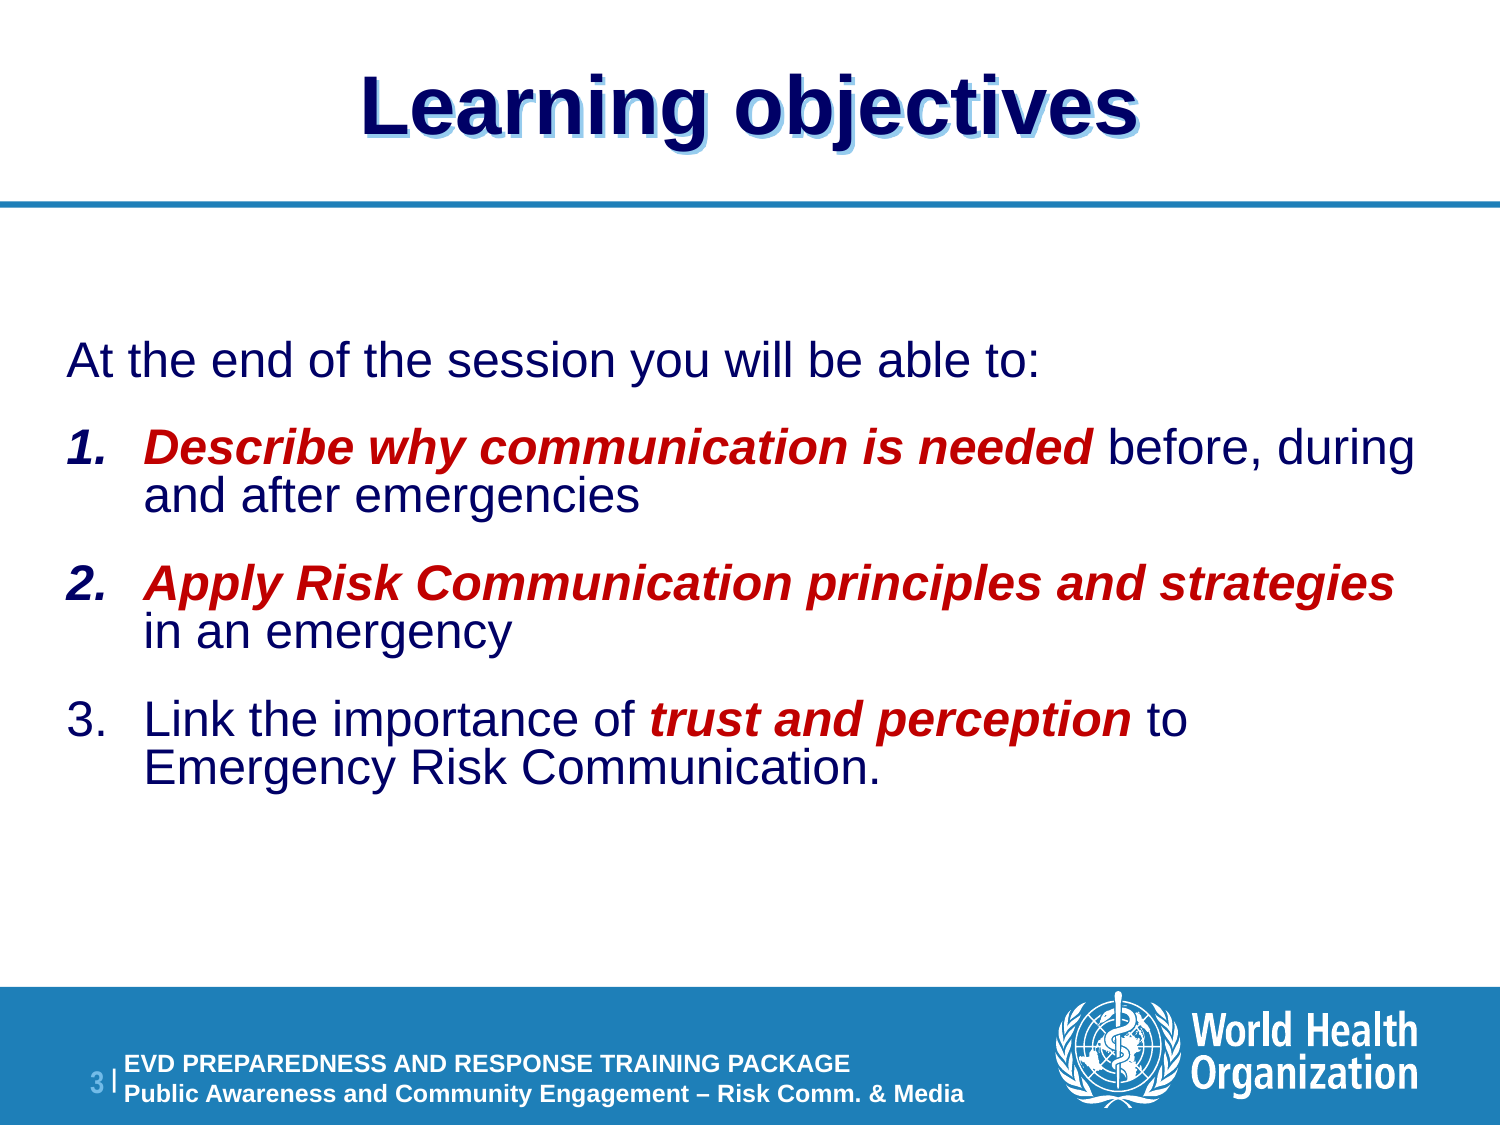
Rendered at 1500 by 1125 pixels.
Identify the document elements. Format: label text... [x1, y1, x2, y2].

list At the end of the session you will be able to: Describe why communication is needed before, during and after emergencies Apply Risk Communication principles and strategies in an emergency Link the importance of trust and perception to Emergency Risk Communication. [66, 338, 1427, 837]
title Learning objectives [0, 0, 1500, 204]
